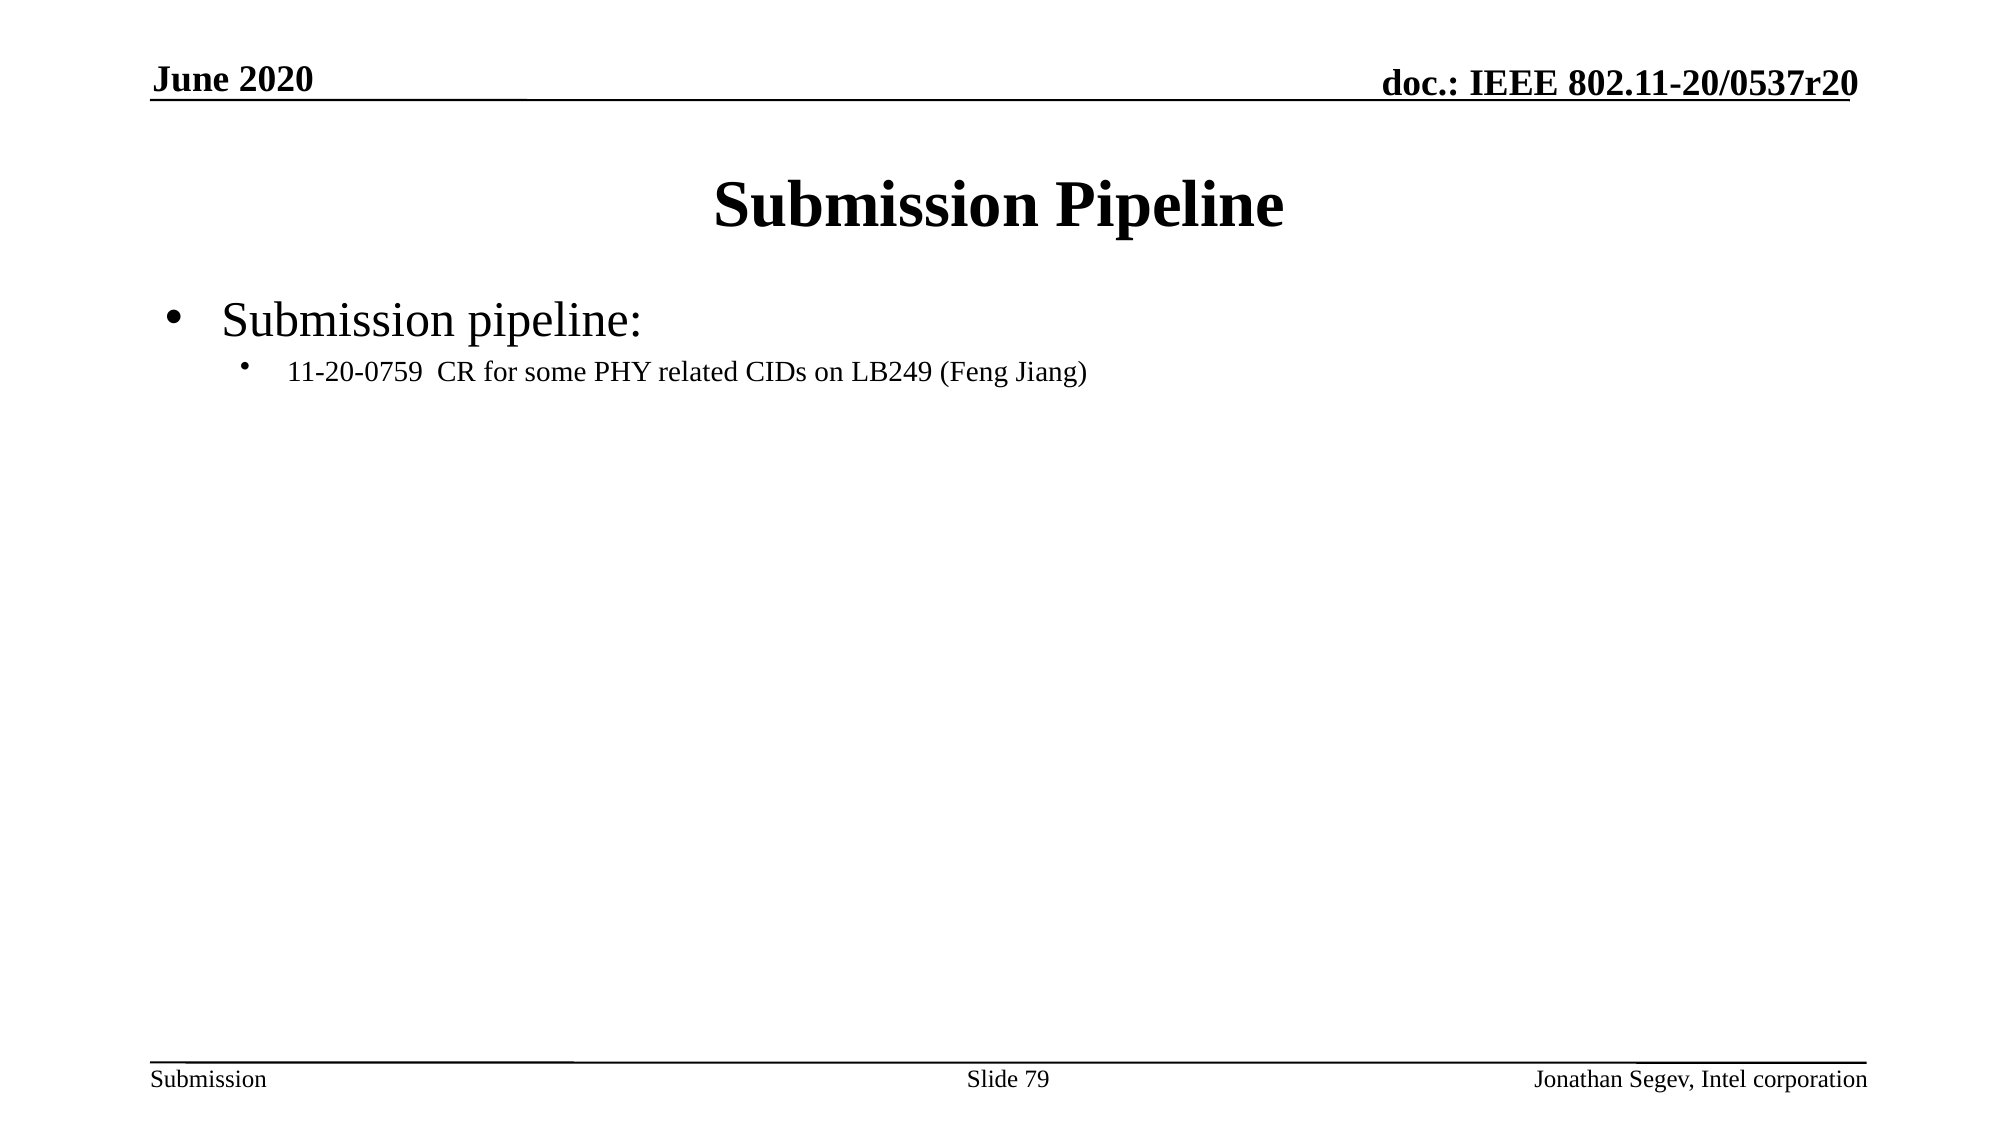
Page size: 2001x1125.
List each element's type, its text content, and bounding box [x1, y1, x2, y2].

slide_number Slide 79 [950, 1061, 1067, 1123]
footer Jonathan Segev, Intel corporation [1171, 1061, 1869, 1093]
list Submission pipeline: 11-20-0759 CR for some PHY related CIDs on LB249 (Feng Jiang) [149, 278, 1850, 670]
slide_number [152, 54, 563, 100]
title Submission Pipeline [149, 112, 1850, 278]
